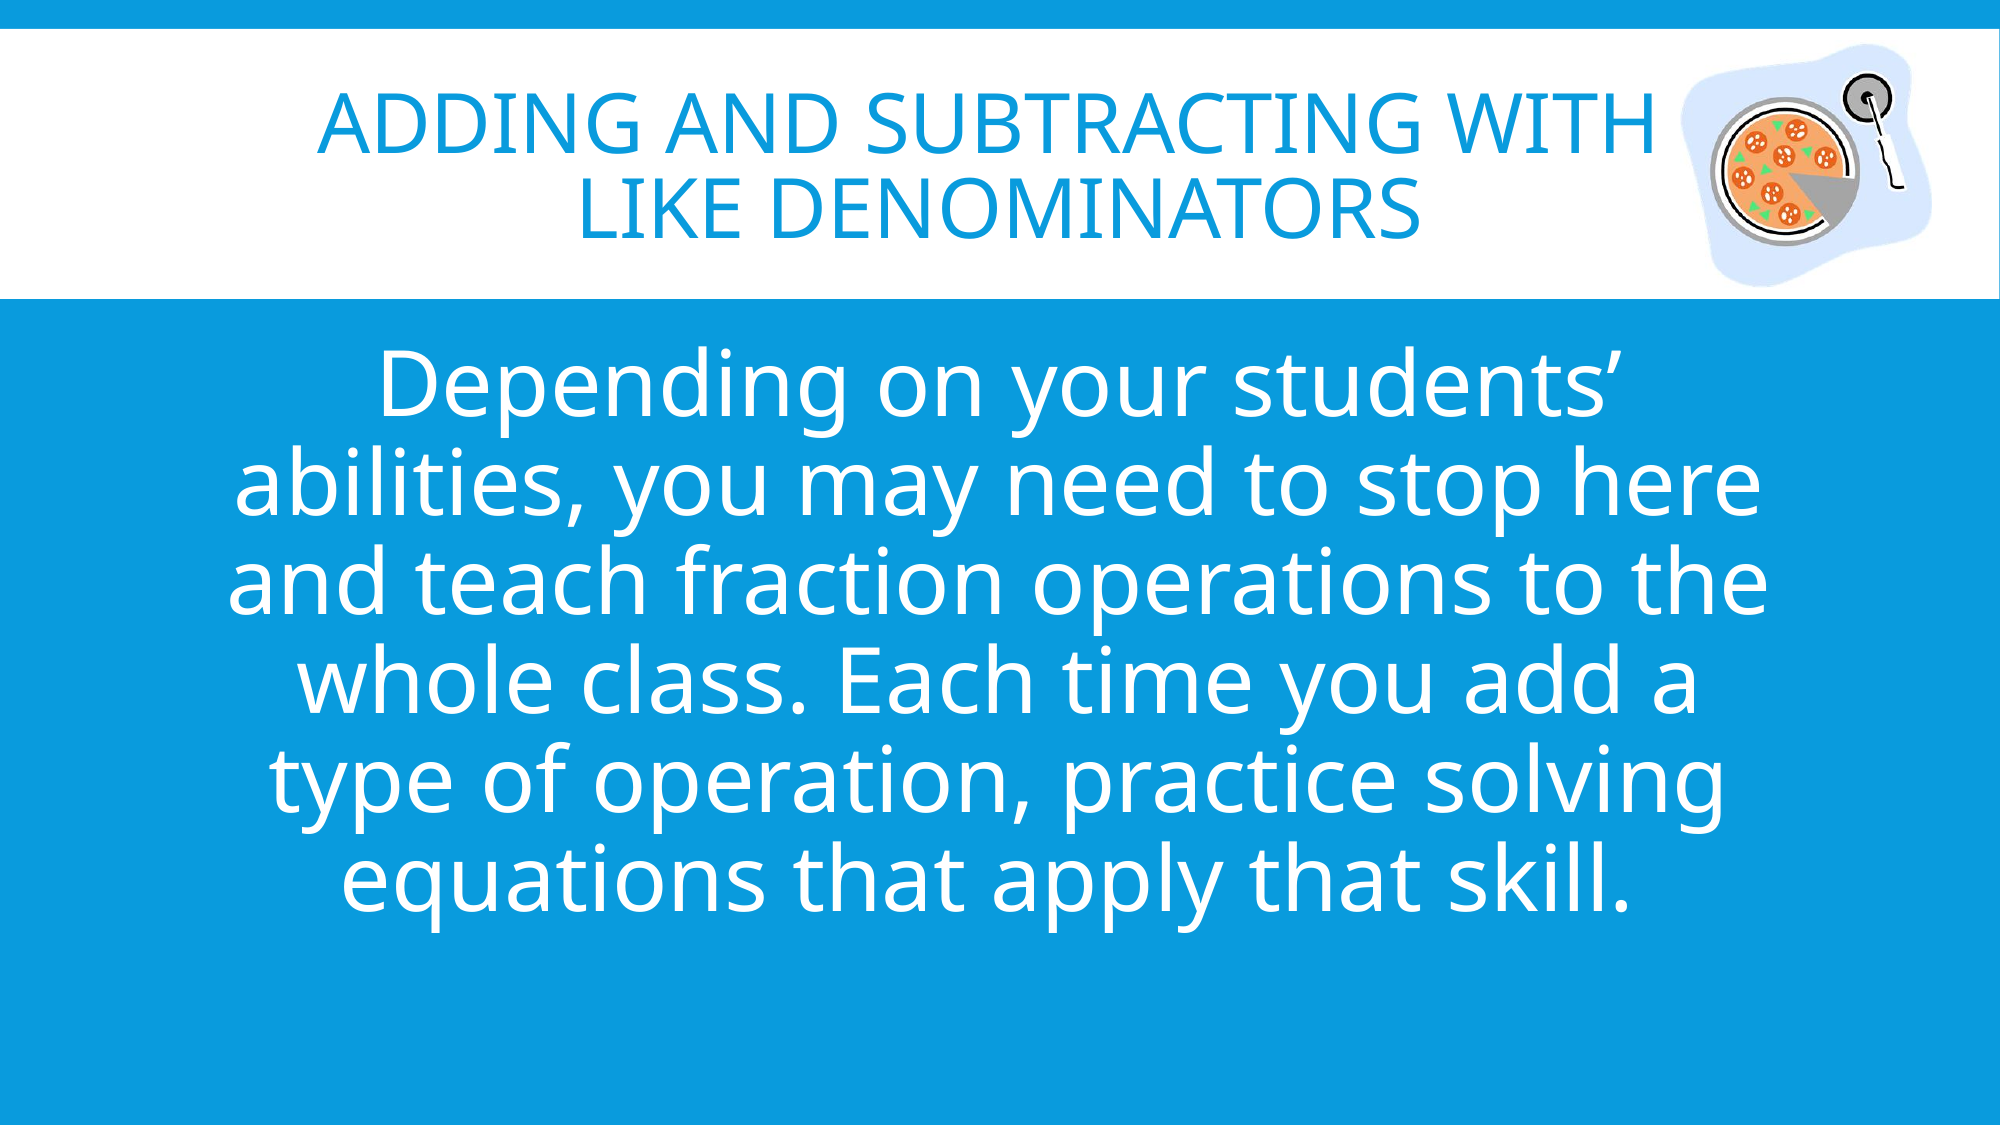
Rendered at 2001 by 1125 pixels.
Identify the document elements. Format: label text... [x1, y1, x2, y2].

picture [1680, 40, 1932, 292]
list Depending on your students’ abilities, you may need to stop here and teach fraction operations to the whole class. Each time you add a type of operation, practice solving equations that apply that skill. [197, 329, 1803, 1020]
title Adding and subtracting with like denominators [197, 46, 1675, 295]
